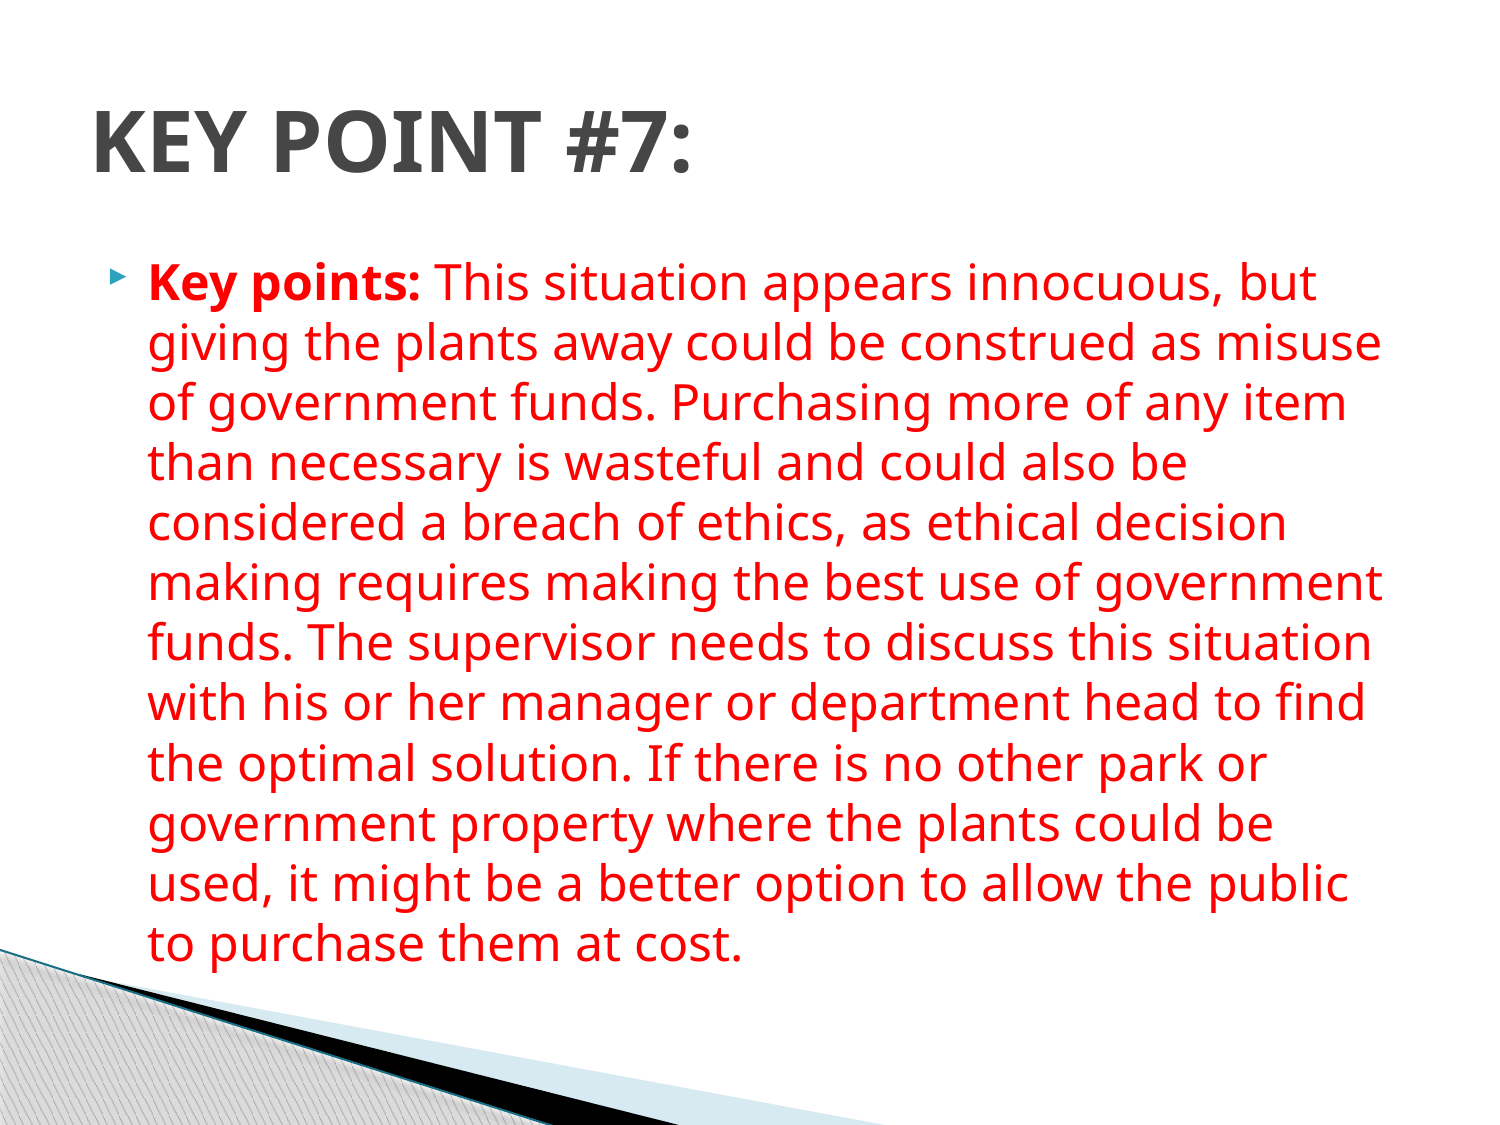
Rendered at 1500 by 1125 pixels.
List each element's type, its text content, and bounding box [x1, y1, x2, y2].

title KEY POINT #7: [75, 45, 1425, 233]
list Key points: This situation appears innocuous, but giving the plants away could be construed as misuse of government funds. Purchasing more of any item than necessary is wasteful and could also be considered a breach of ethics, as ethical decision making requires making the best use of government funds. The supervisor needs to discuss this situation with his or her manager or department head to find the optimal solution. If there is no other park or government property where the plants could be used, it might be a better option to allow the public to purchase them at cost. [75, 243, 1425, 986]
